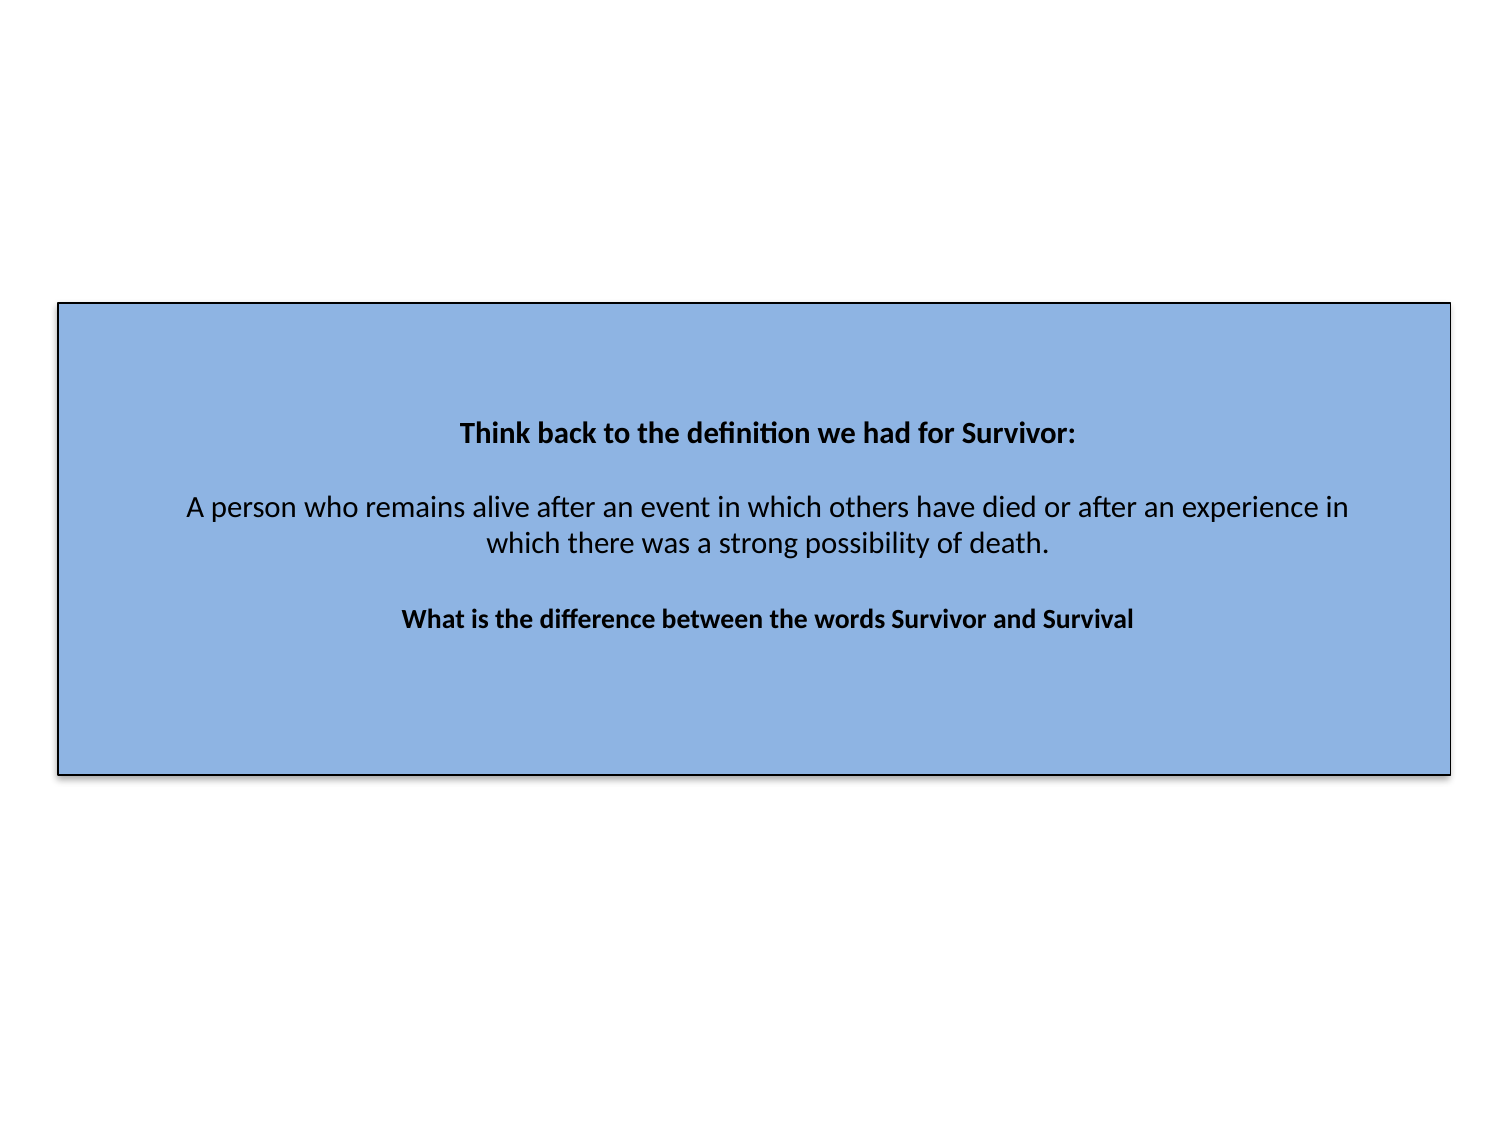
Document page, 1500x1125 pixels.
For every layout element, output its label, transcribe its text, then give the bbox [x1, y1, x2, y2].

title Think back to the definition we had for Survivor: A person who remains alive after an event in which others have died or after an experience in which there was a strong possibility of death. What is the difference between the words Survivor and Survival [130, 402, 1406, 644]
text_box [57, 302, 1451, 776]
